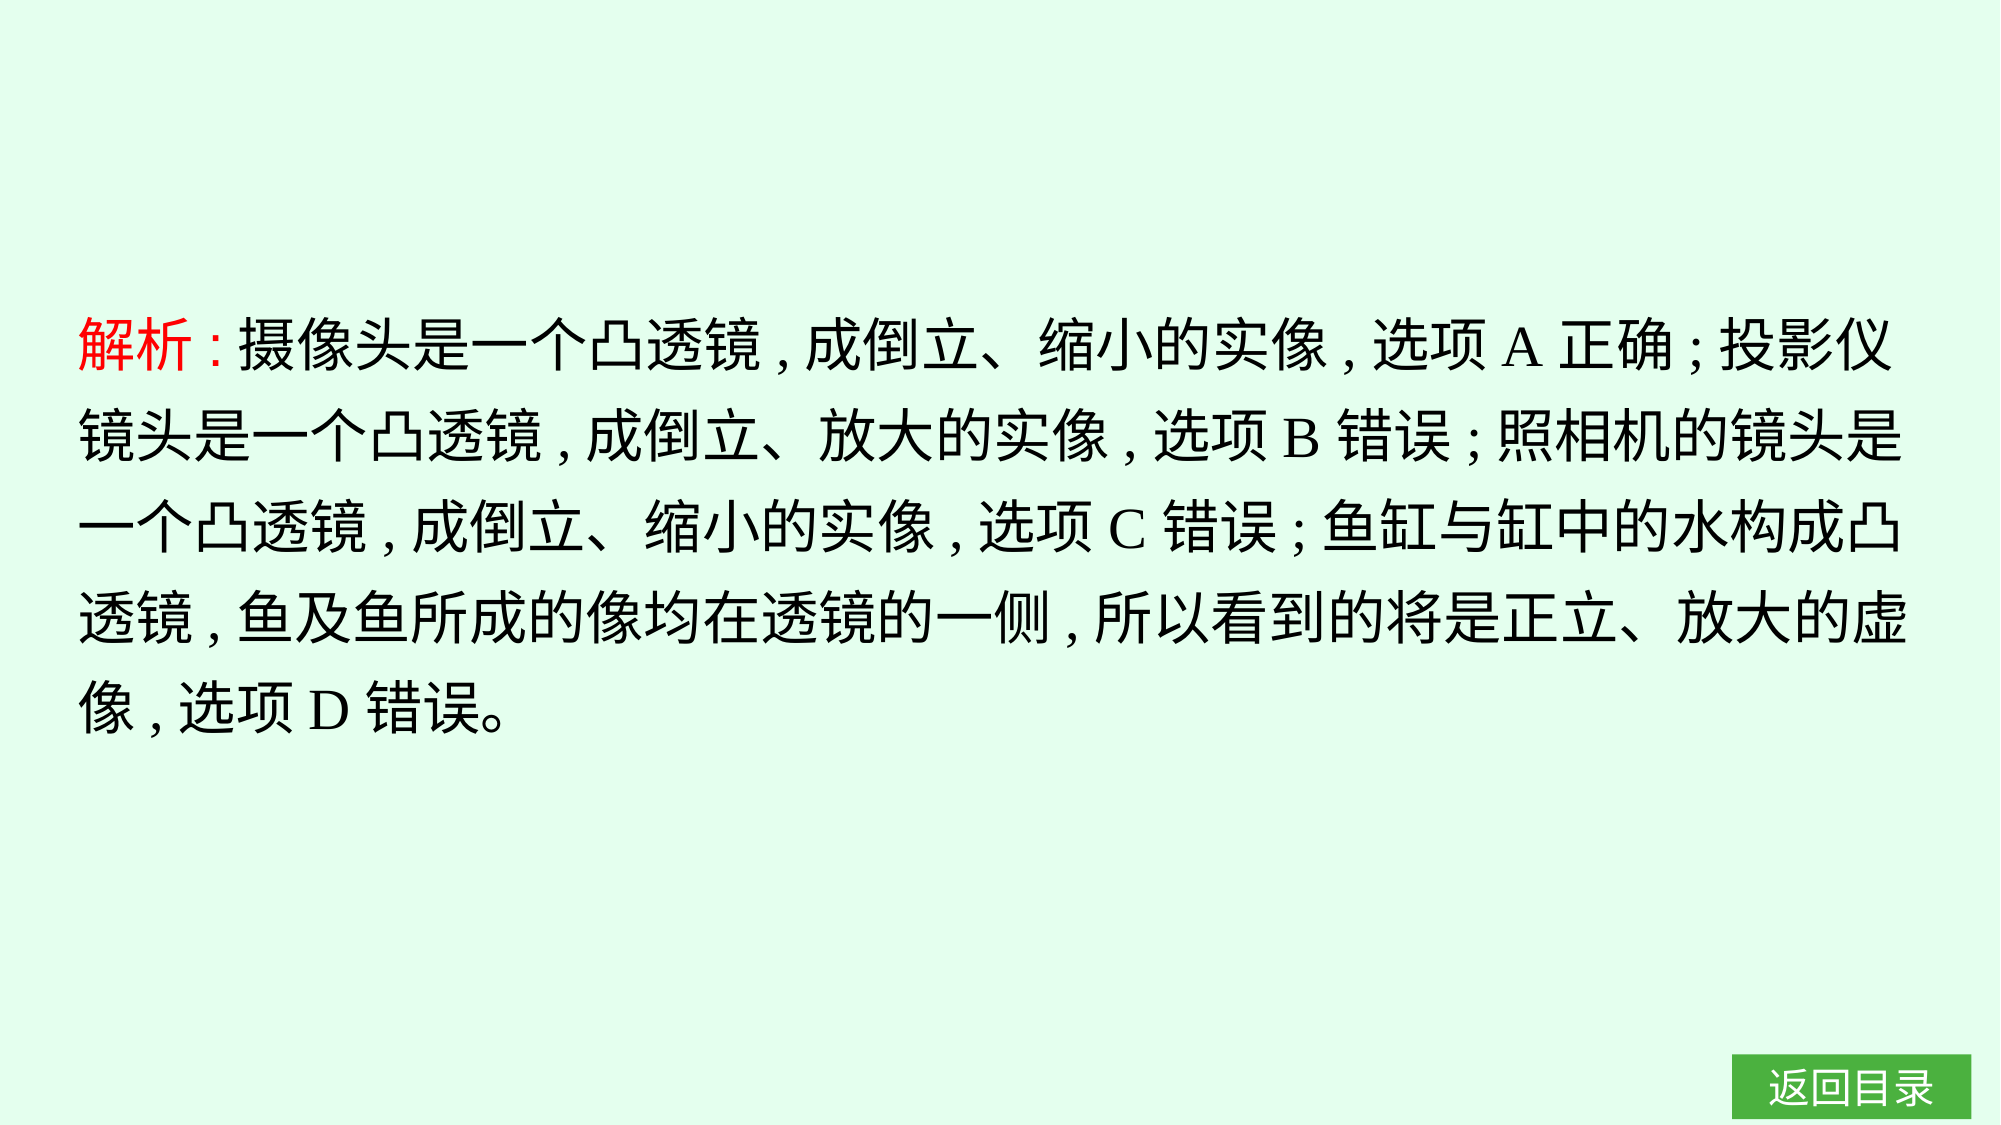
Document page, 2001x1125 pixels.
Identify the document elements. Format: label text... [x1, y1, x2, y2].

text_box 解析:摄像头是一个凸透镜,成倒立、缩小的实像,选项A正确;投影仪镜头是一个凸透镜,成倒立、放大的实像,选项B错误;照相机的镜头是一个凸透镜,成倒立、缩小的实像,选项C错误;鱼缸与缸中的水构成凸透镜,鱼及鱼所成的像均在透镜的一侧,所以看到的将是正立、放大的虚像,选项D错误。 [62, 279, 1938, 749]
